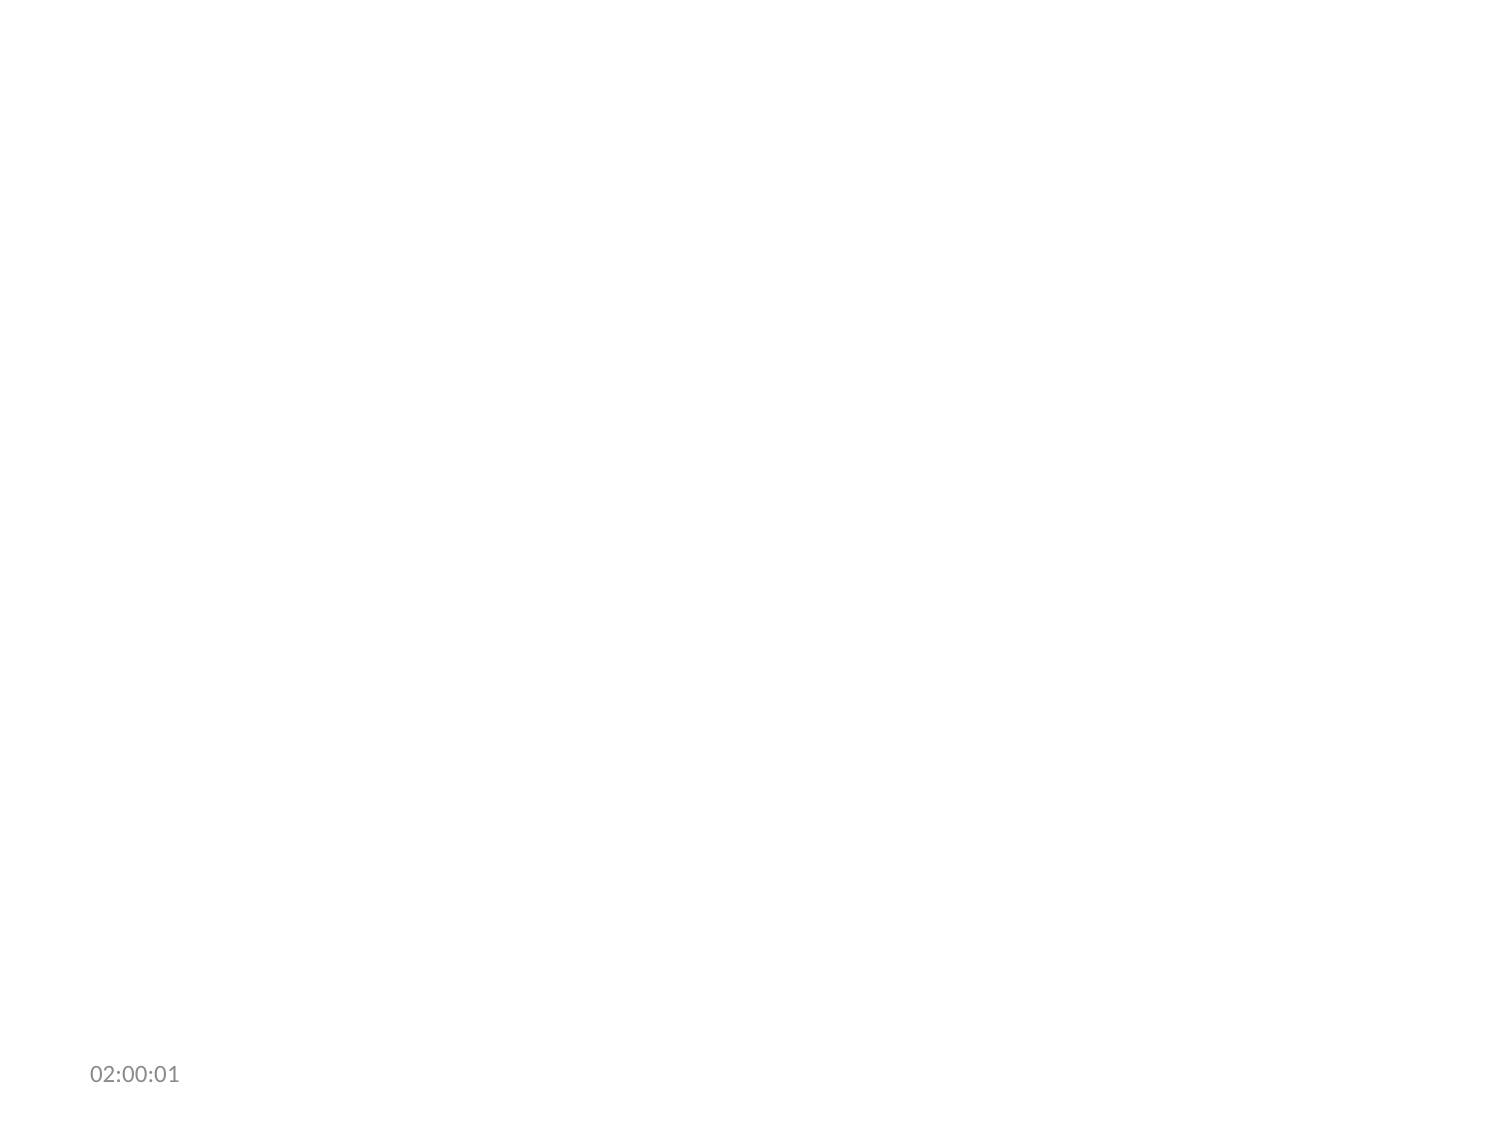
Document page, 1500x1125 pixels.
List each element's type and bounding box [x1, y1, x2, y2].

slide_number [75, 1042, 425, 1103]
